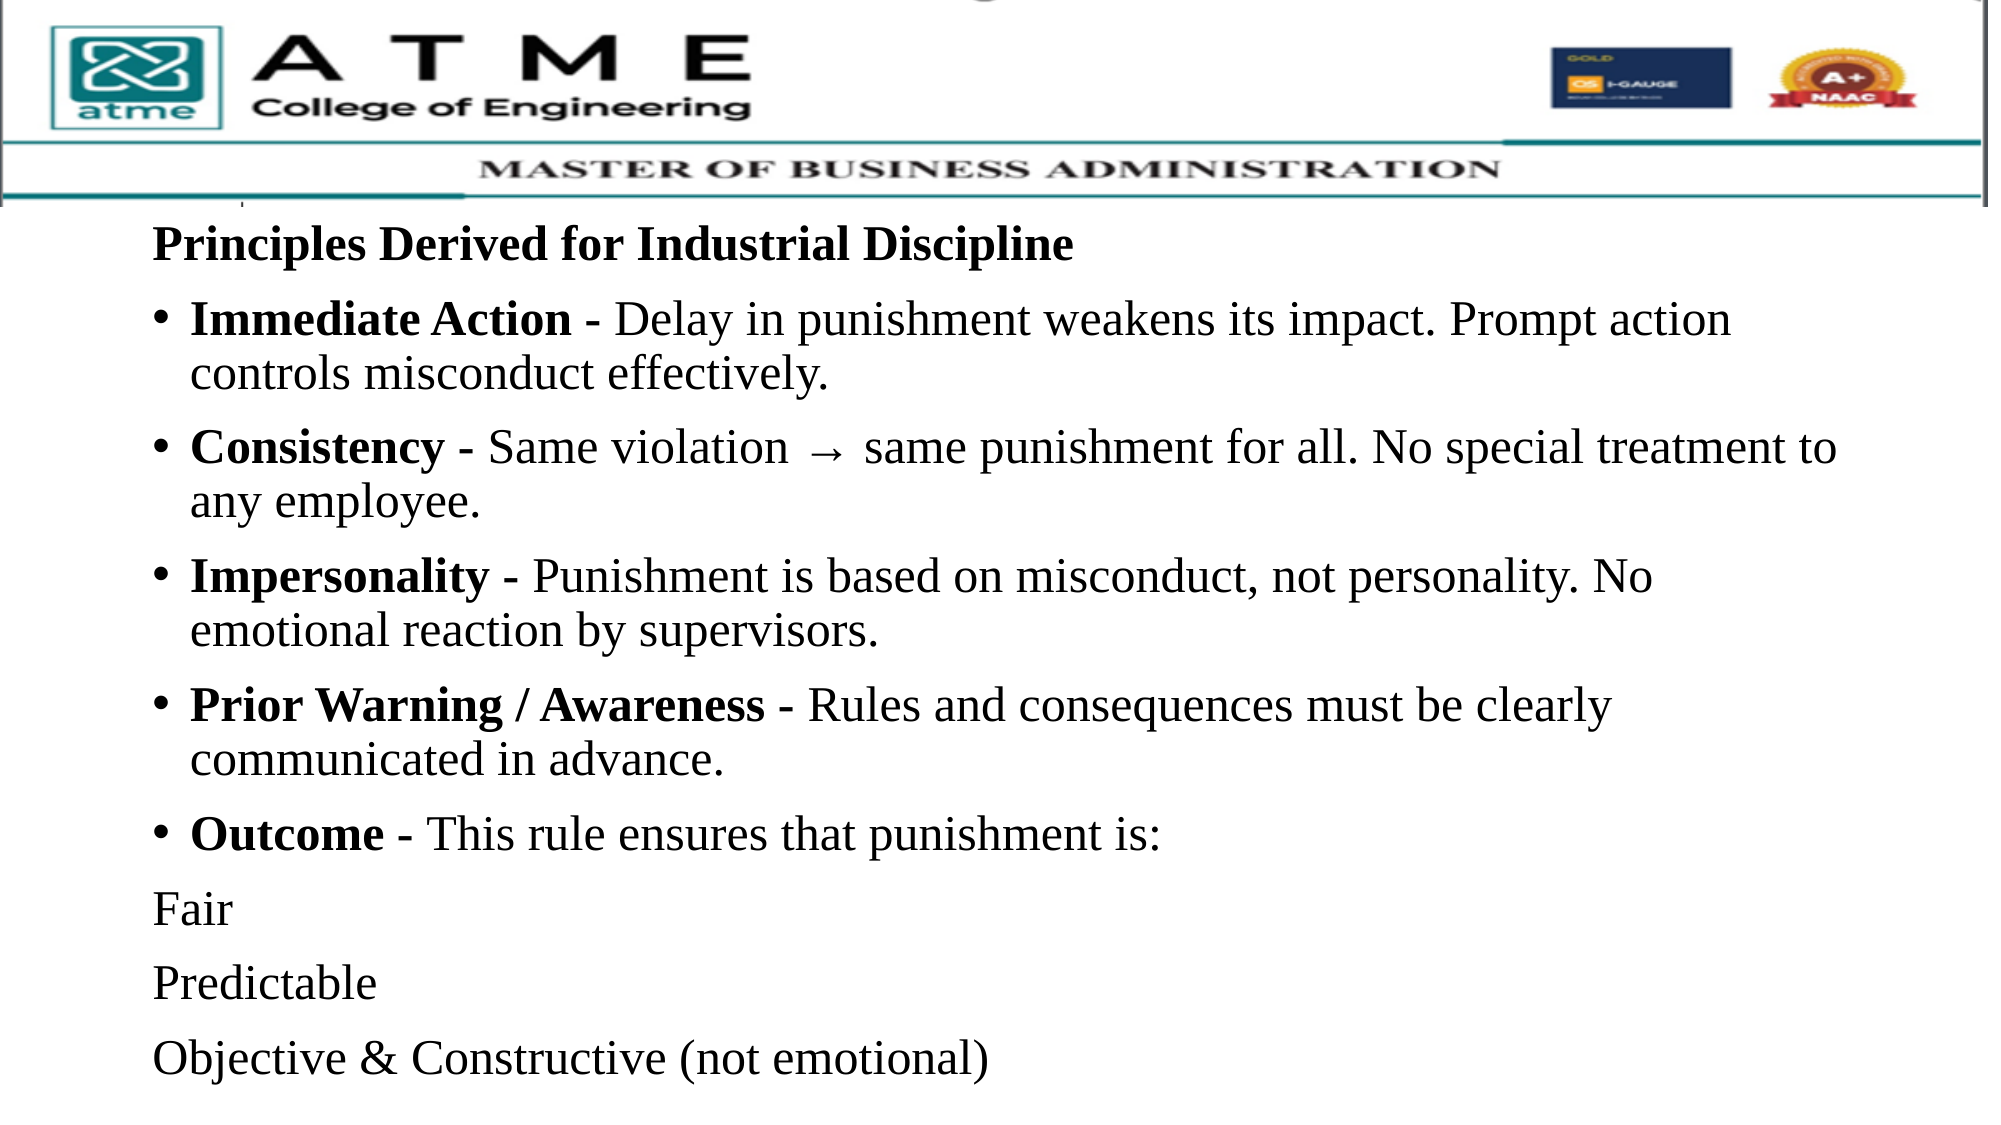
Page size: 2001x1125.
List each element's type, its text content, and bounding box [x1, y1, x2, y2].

list Principles Derived for Industrial Discipline Immediate Action - Delay in punishment weakens its impact. Prompt action controls misconduct effectively. Consistency - Same violation → same punishment for all. No special treatment to any employee. Impersonality - Punishment is based on misconduct, not personality. No emotional reaction by supervisors. Prior Warning / Awareness - Rules and consequences must be clearly communicated in advance. Outcome - This rule ensures that punishment is: Fair Predictable Objective & Constructive (not emotional) [137, 209, 1863, 1092]
picture [0, 0, 1988, 207]
